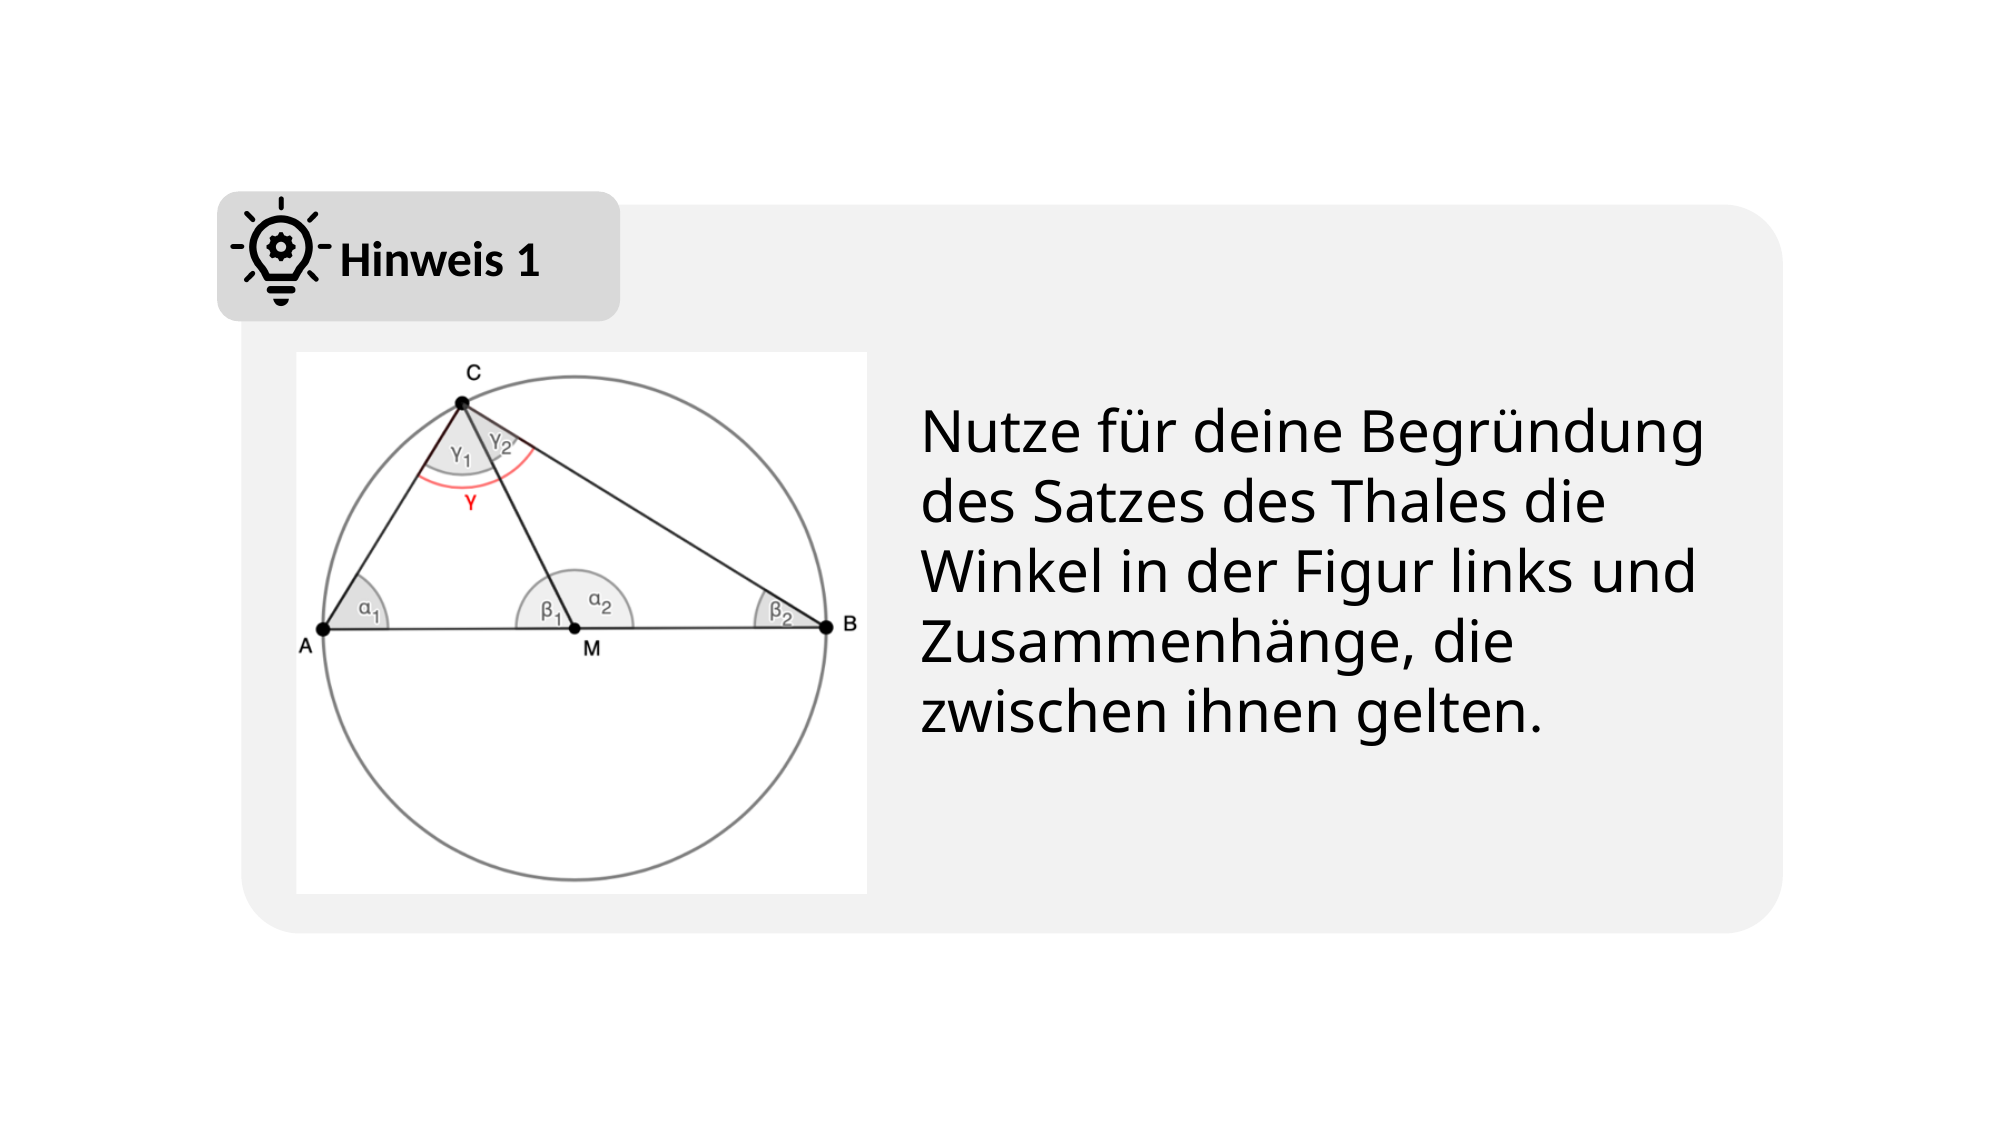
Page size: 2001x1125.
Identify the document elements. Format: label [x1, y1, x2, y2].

text_box [216, 190, 1784, 934]
